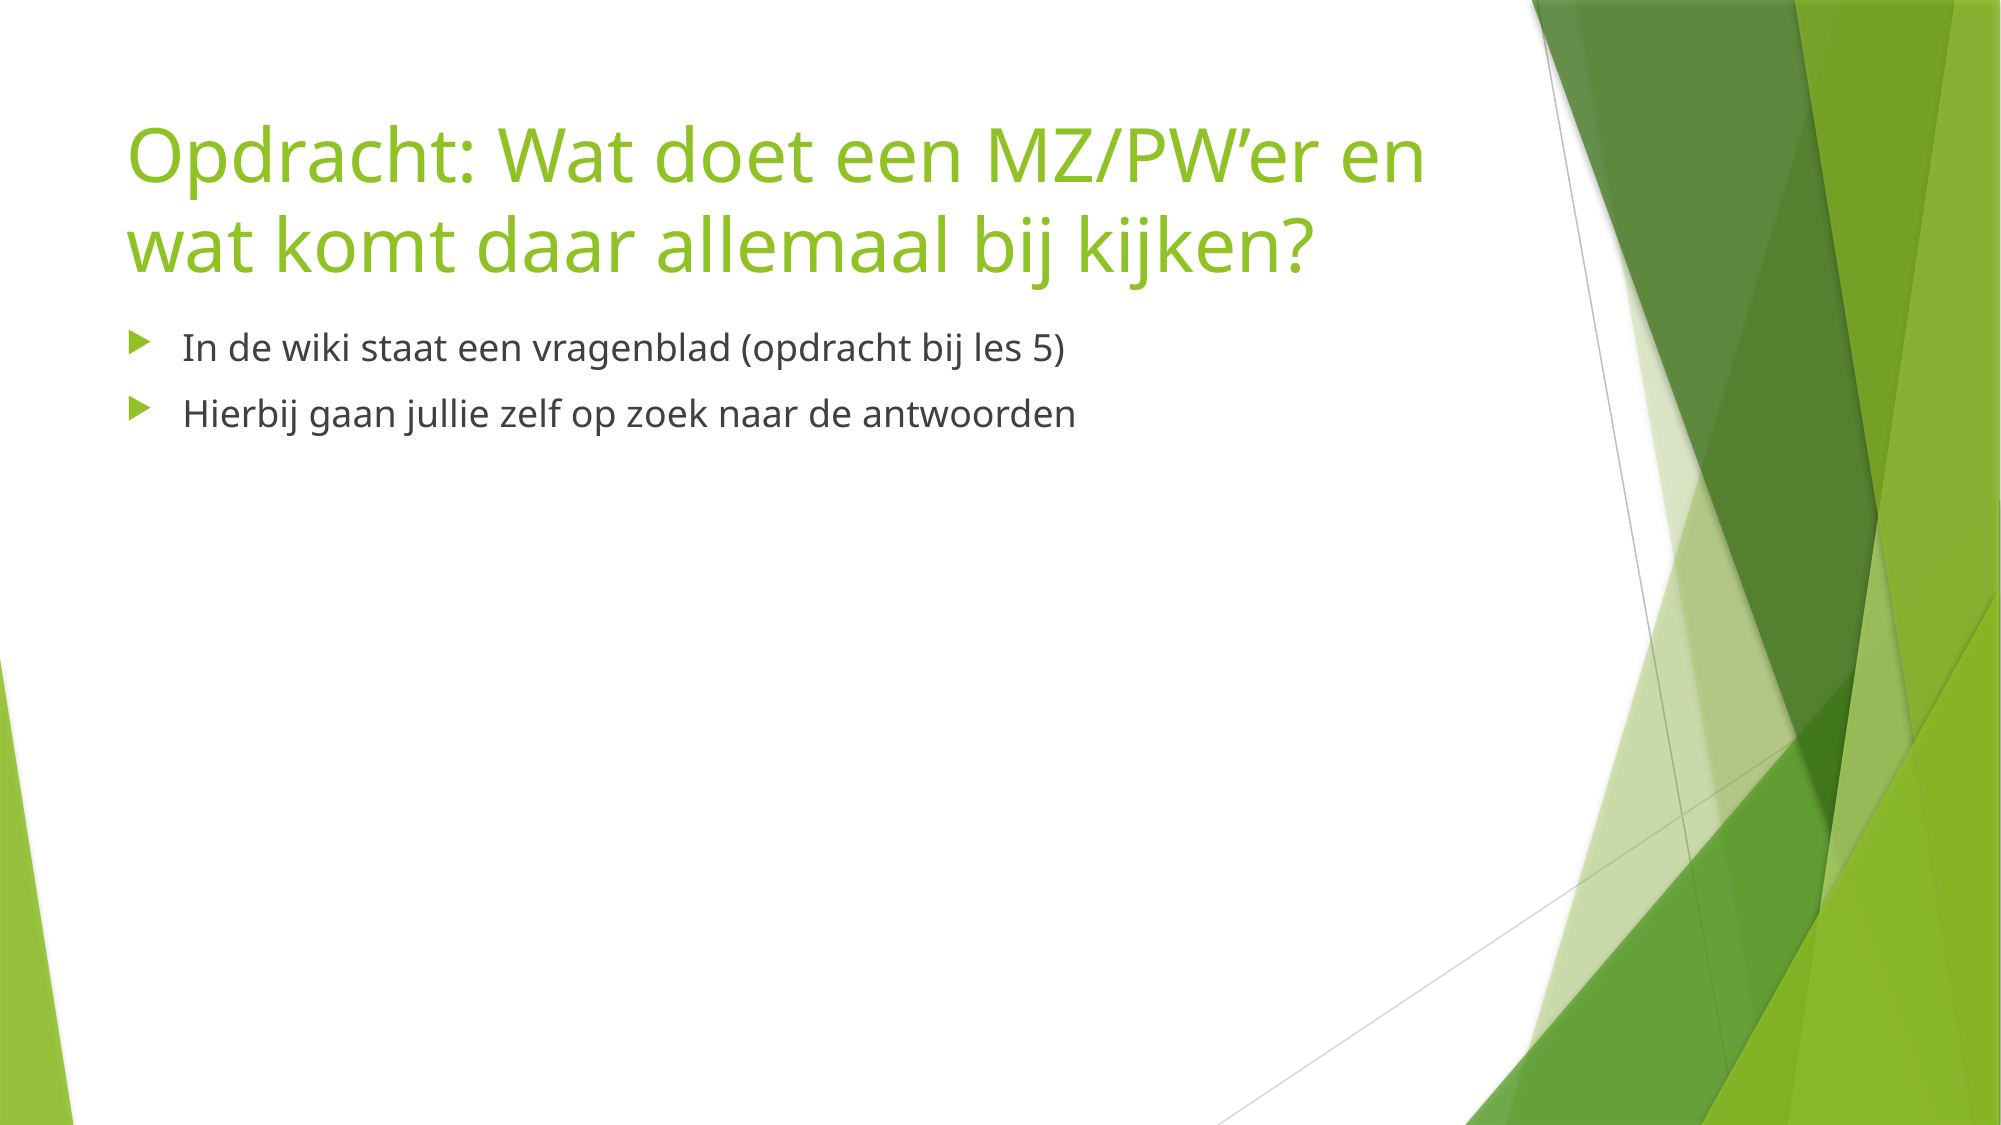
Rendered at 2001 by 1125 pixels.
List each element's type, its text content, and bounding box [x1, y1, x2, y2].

list In de wiki staat een vragenblad (opdracht bij les 5) Hierbij gaan jullie zelf op zoek naar de antwoorden [111, 316, 1522, 954]
title Opdracht: Wat doet een MZ/PW’er en wat komt daar allemaal bij kijken? [111, 99, 1522, 316]
